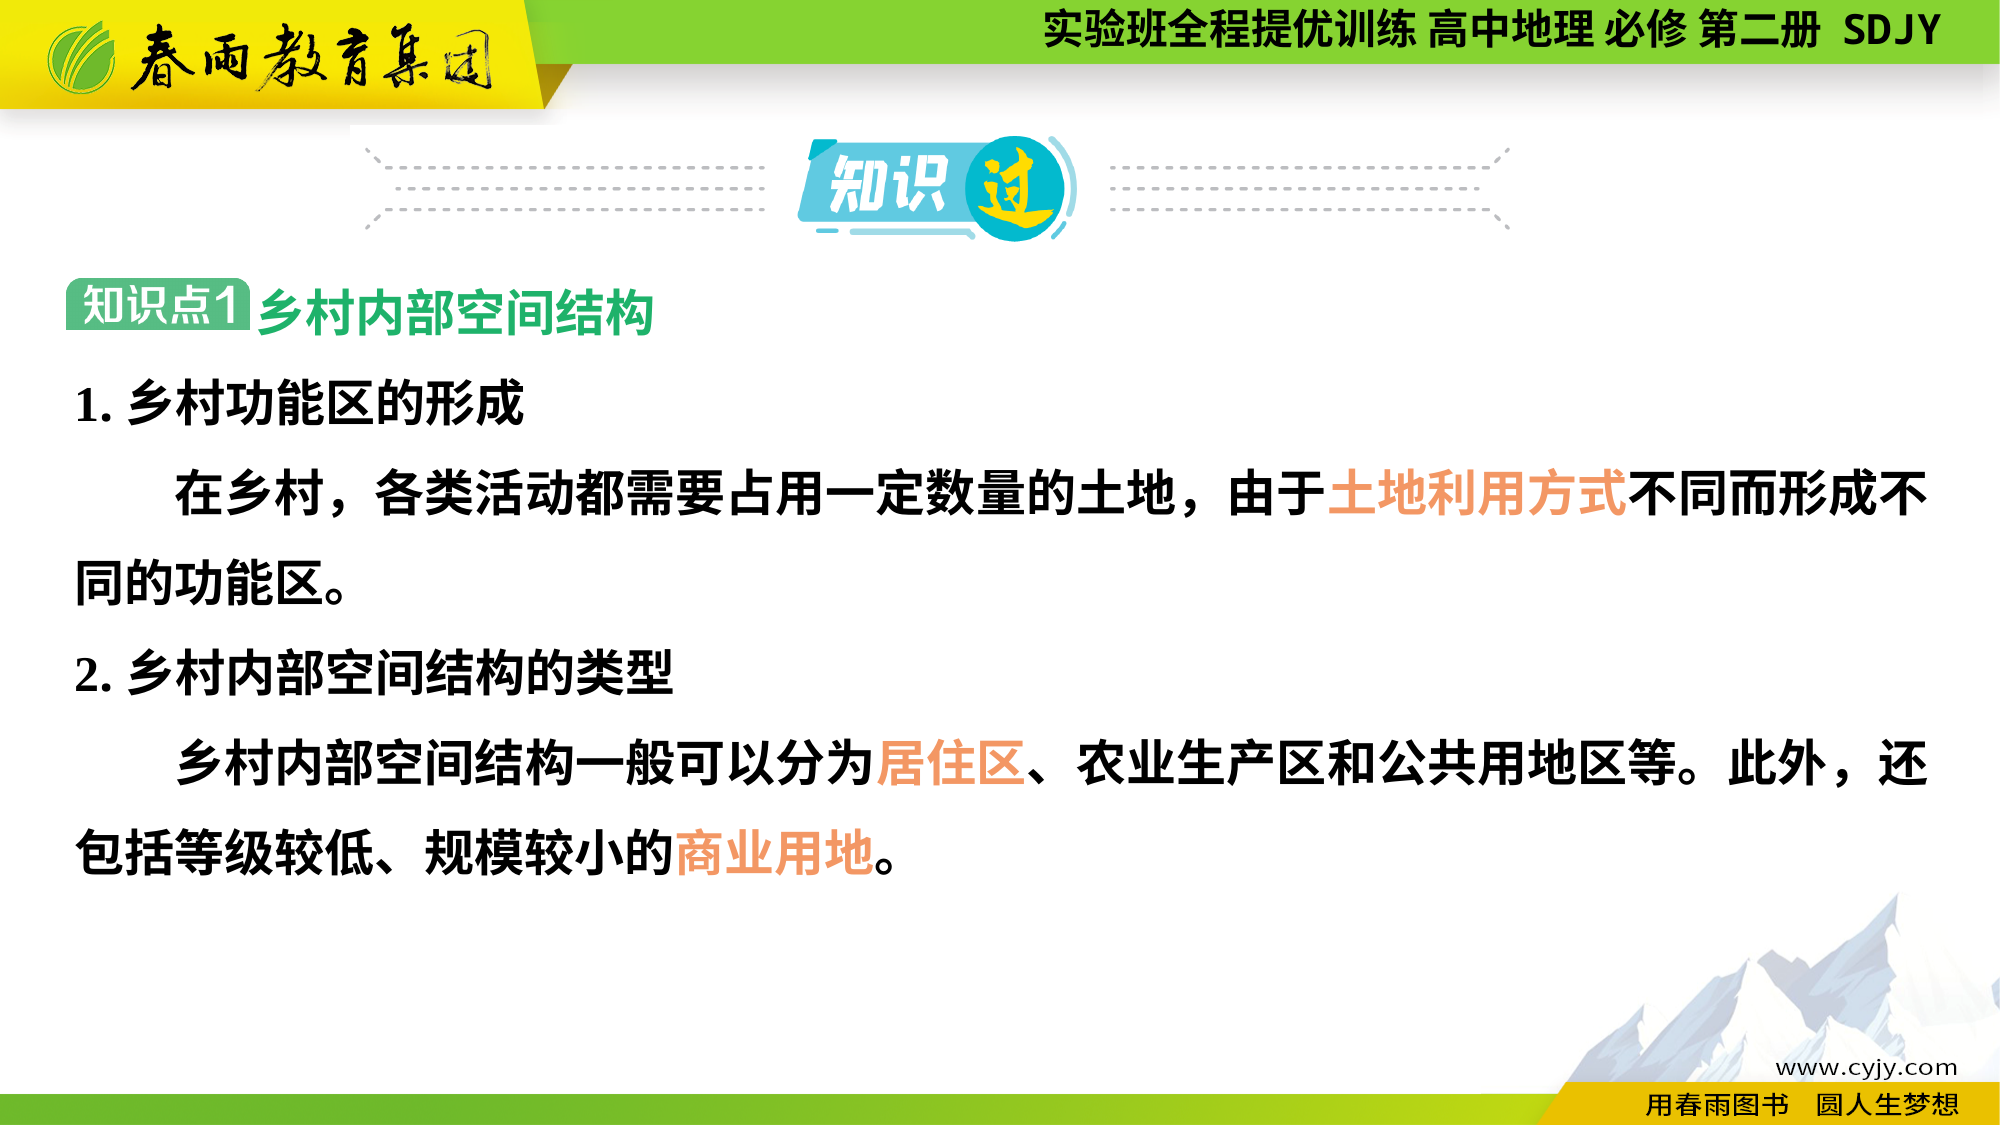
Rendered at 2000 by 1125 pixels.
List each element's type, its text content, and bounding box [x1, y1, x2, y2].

list 乡村内部空间结构 1.乡村功能区的形成 在乡村，各类活动都需要占用一定数量的土地，由于土地利用方式不同而形成不同的功能区。 2.乡村内部空间结构的类型 乡村内部空间结构一般可以分为居住区、农业生产区和公共用地区等。此外，还包括等级较低、规模较小的商业用地。 [59, 243, 1944, 895]
picture [0, 0, 2000, 1125]
